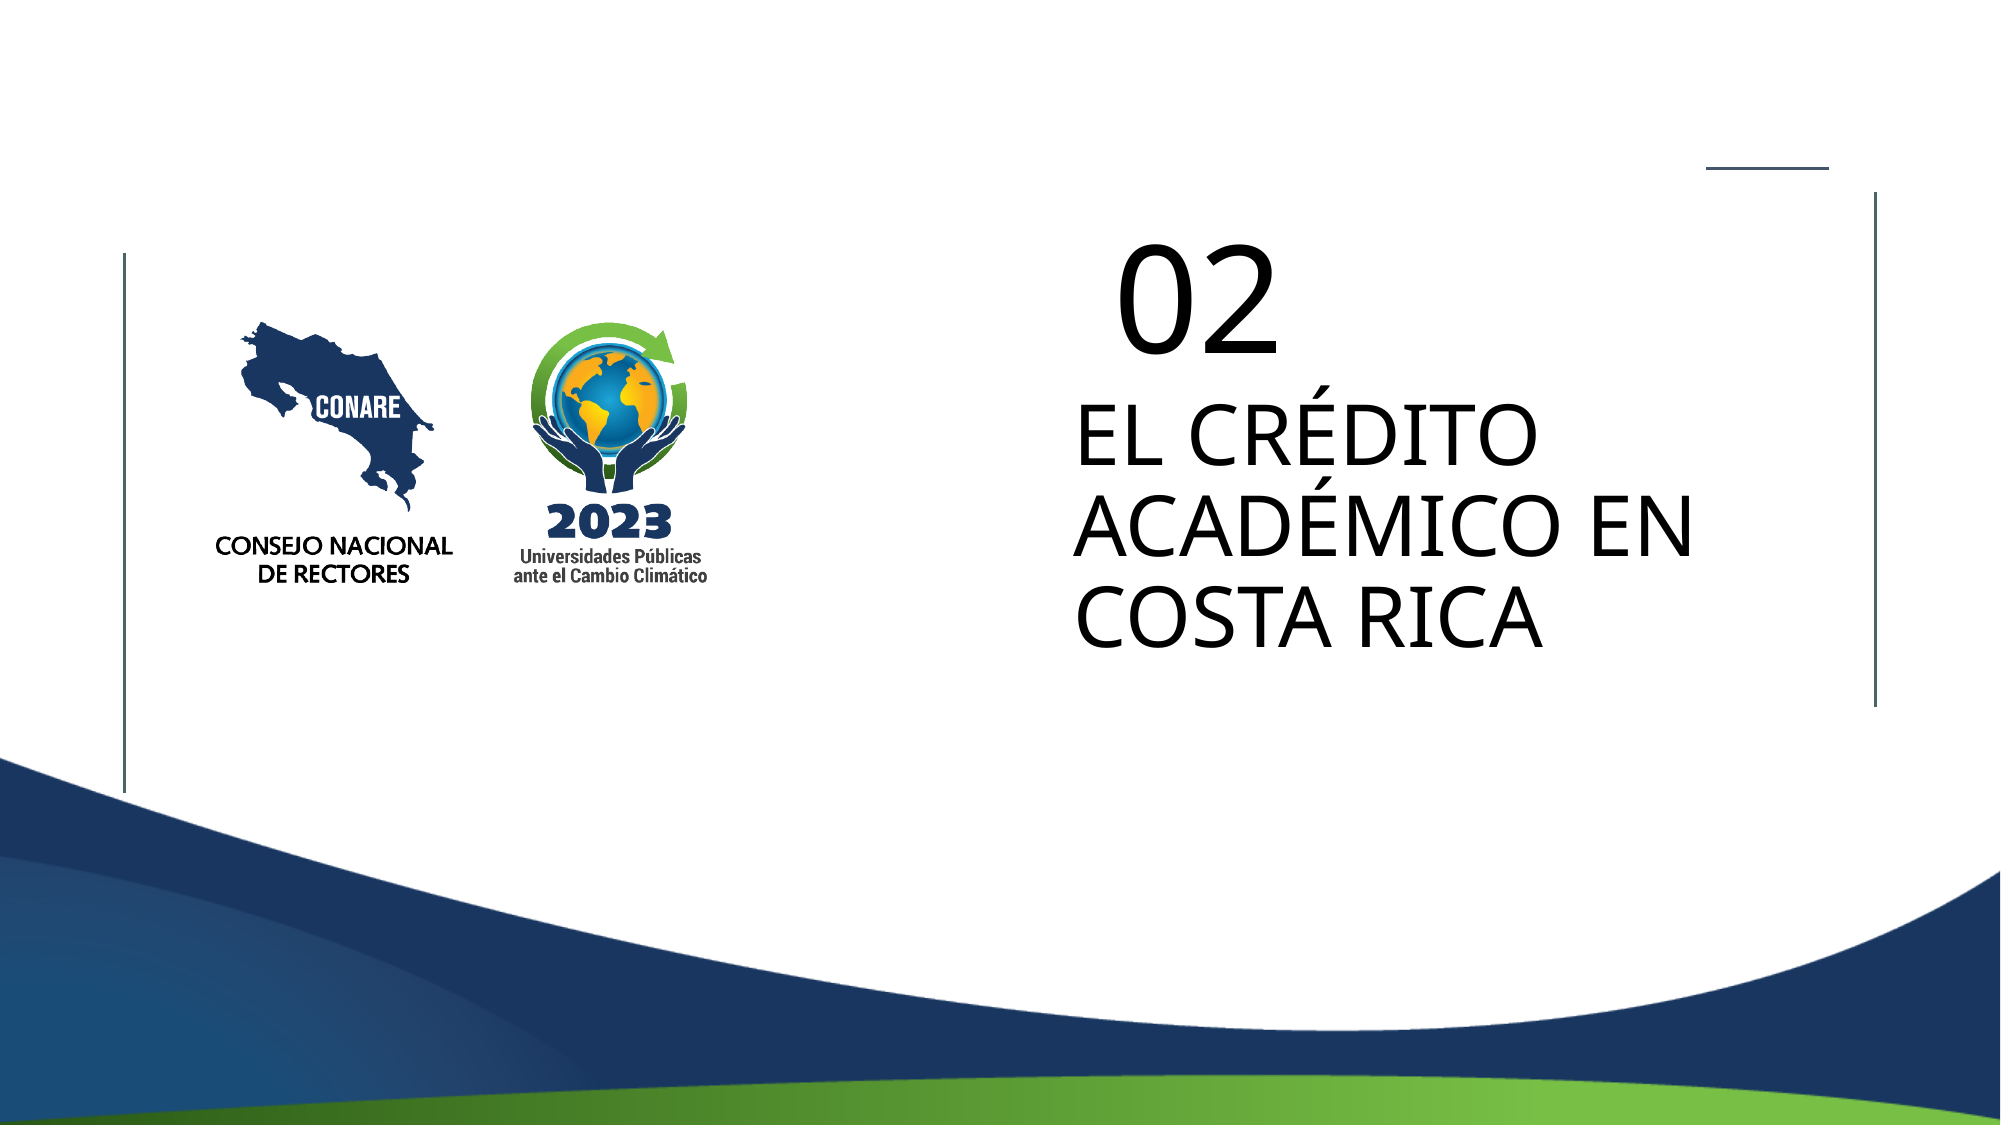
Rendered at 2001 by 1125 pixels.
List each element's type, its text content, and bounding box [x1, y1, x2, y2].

title EL CRÉDITO ACADÉMICO EN COSTA RICA [1053, 369, 1750, 689]
text_box 02 [1093, 263, 1372, 347]
picture [0, 0, 2001, 1125]
